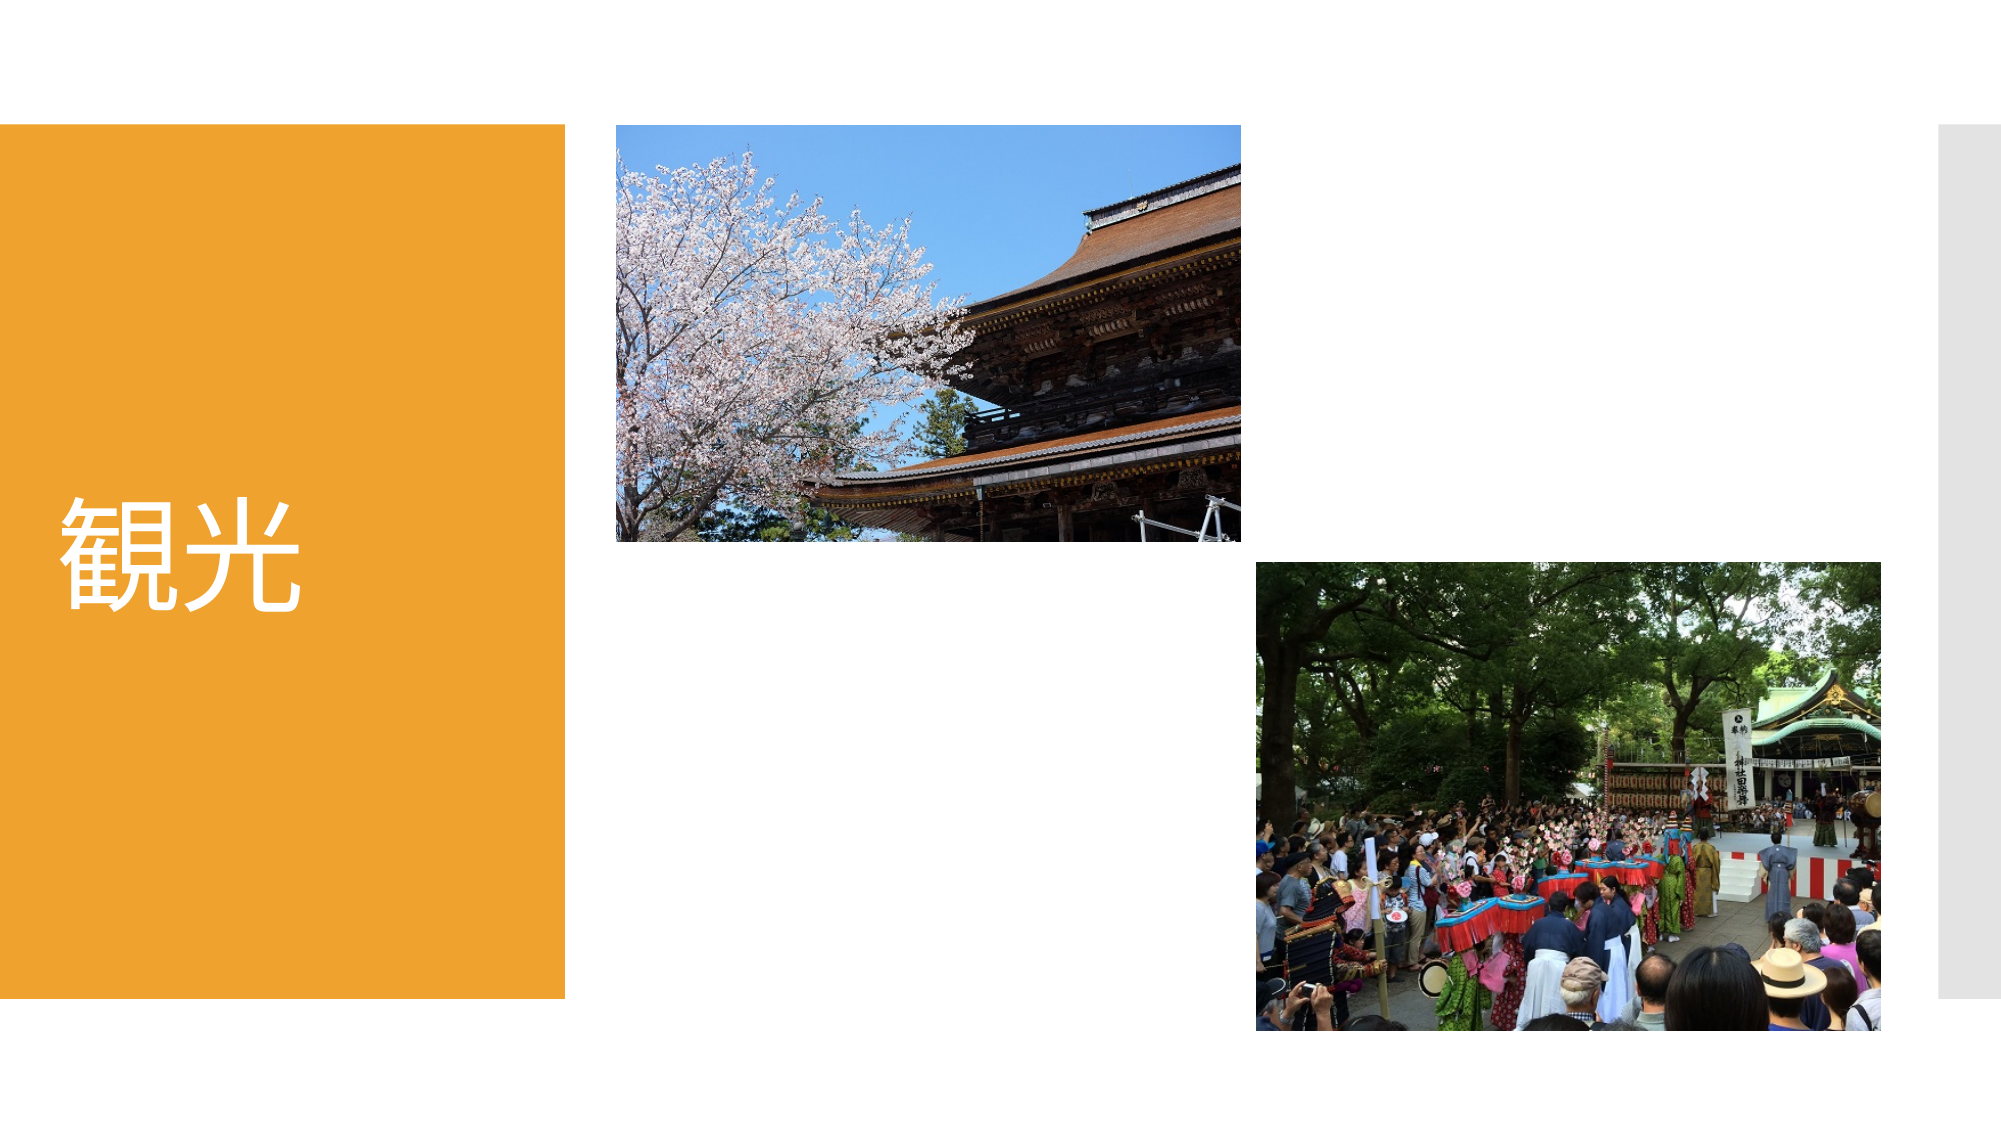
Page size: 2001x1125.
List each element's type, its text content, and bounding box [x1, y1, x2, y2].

picture [616, 124, 1242, 542]
picture [1256, 562, 1881, 1031]
title 観光 [41, 184, 525, 940]
